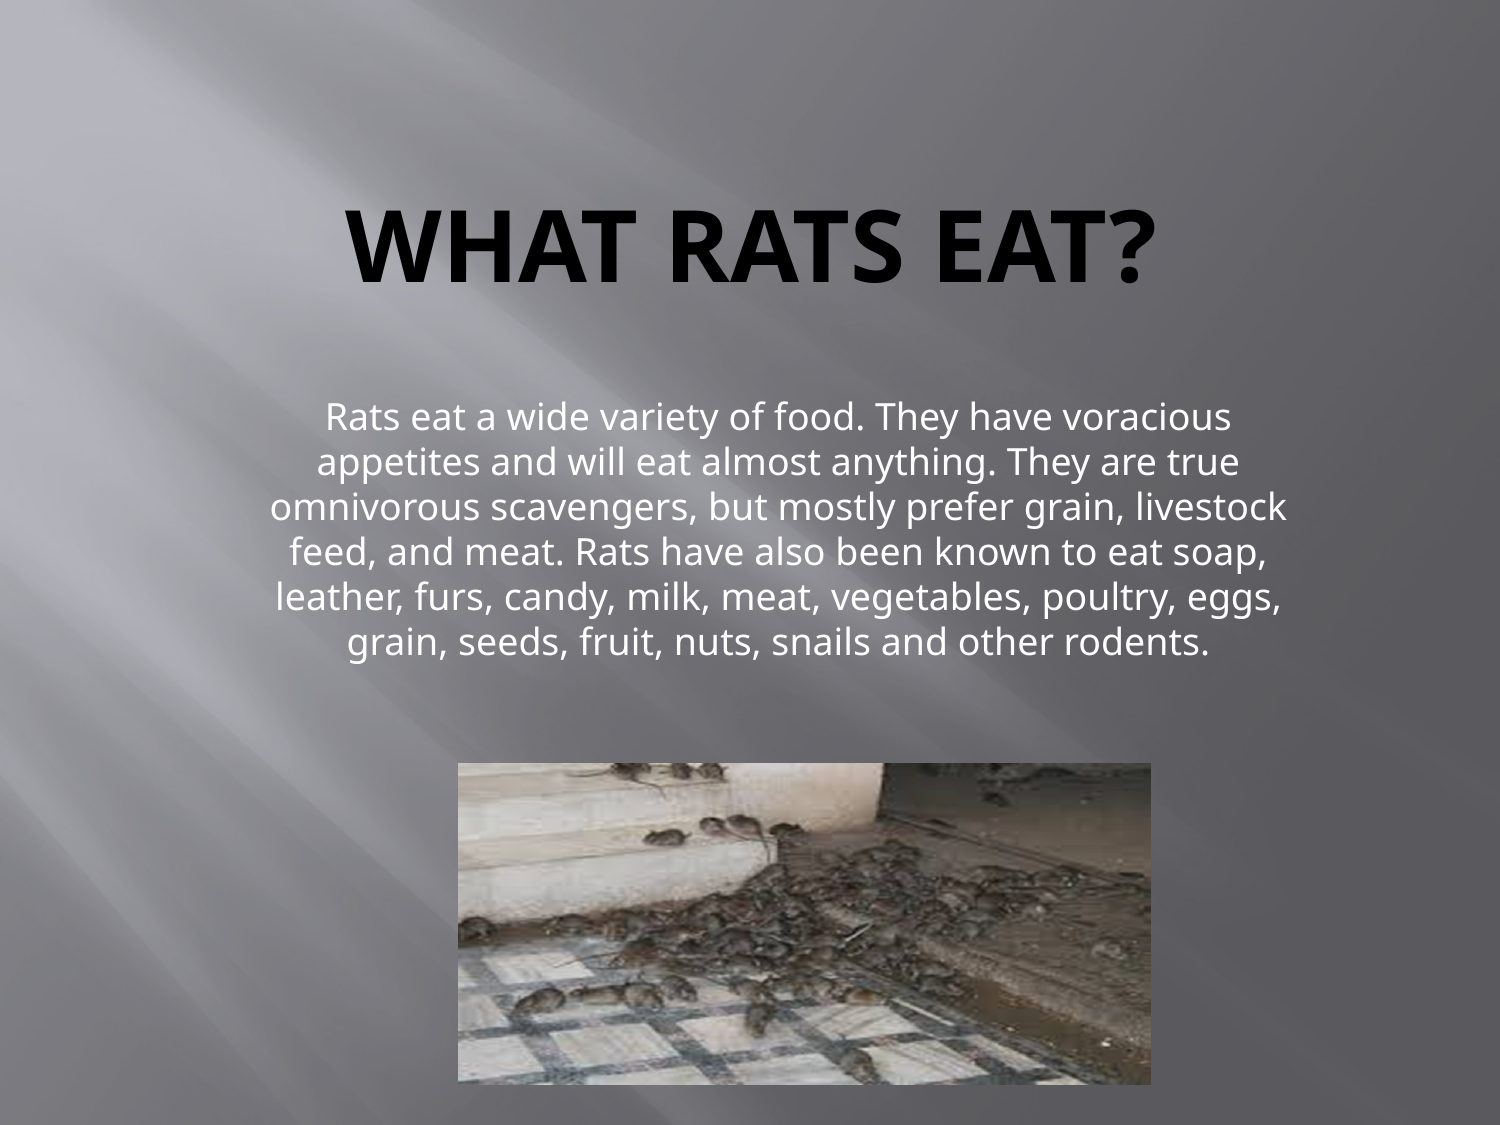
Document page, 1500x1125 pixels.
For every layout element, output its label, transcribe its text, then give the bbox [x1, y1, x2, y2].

subtitle Rats eat a wide variety of food. They have voracious appetites and will eat almost anything. They are true omnivorous scavengers, but mostly prefer grain, livestock feed, and meat. Rats have also been known to eat soap, leather, furs, candy, milk, meat, vegetables, poultry, eggs, grain, seeds, fruit, nuts, snails and other rodents. [253, 385, 1304, 673]
picture [457, 763, 1152, 1086]
title What rats eat? [76, 2, 1427, 303]
